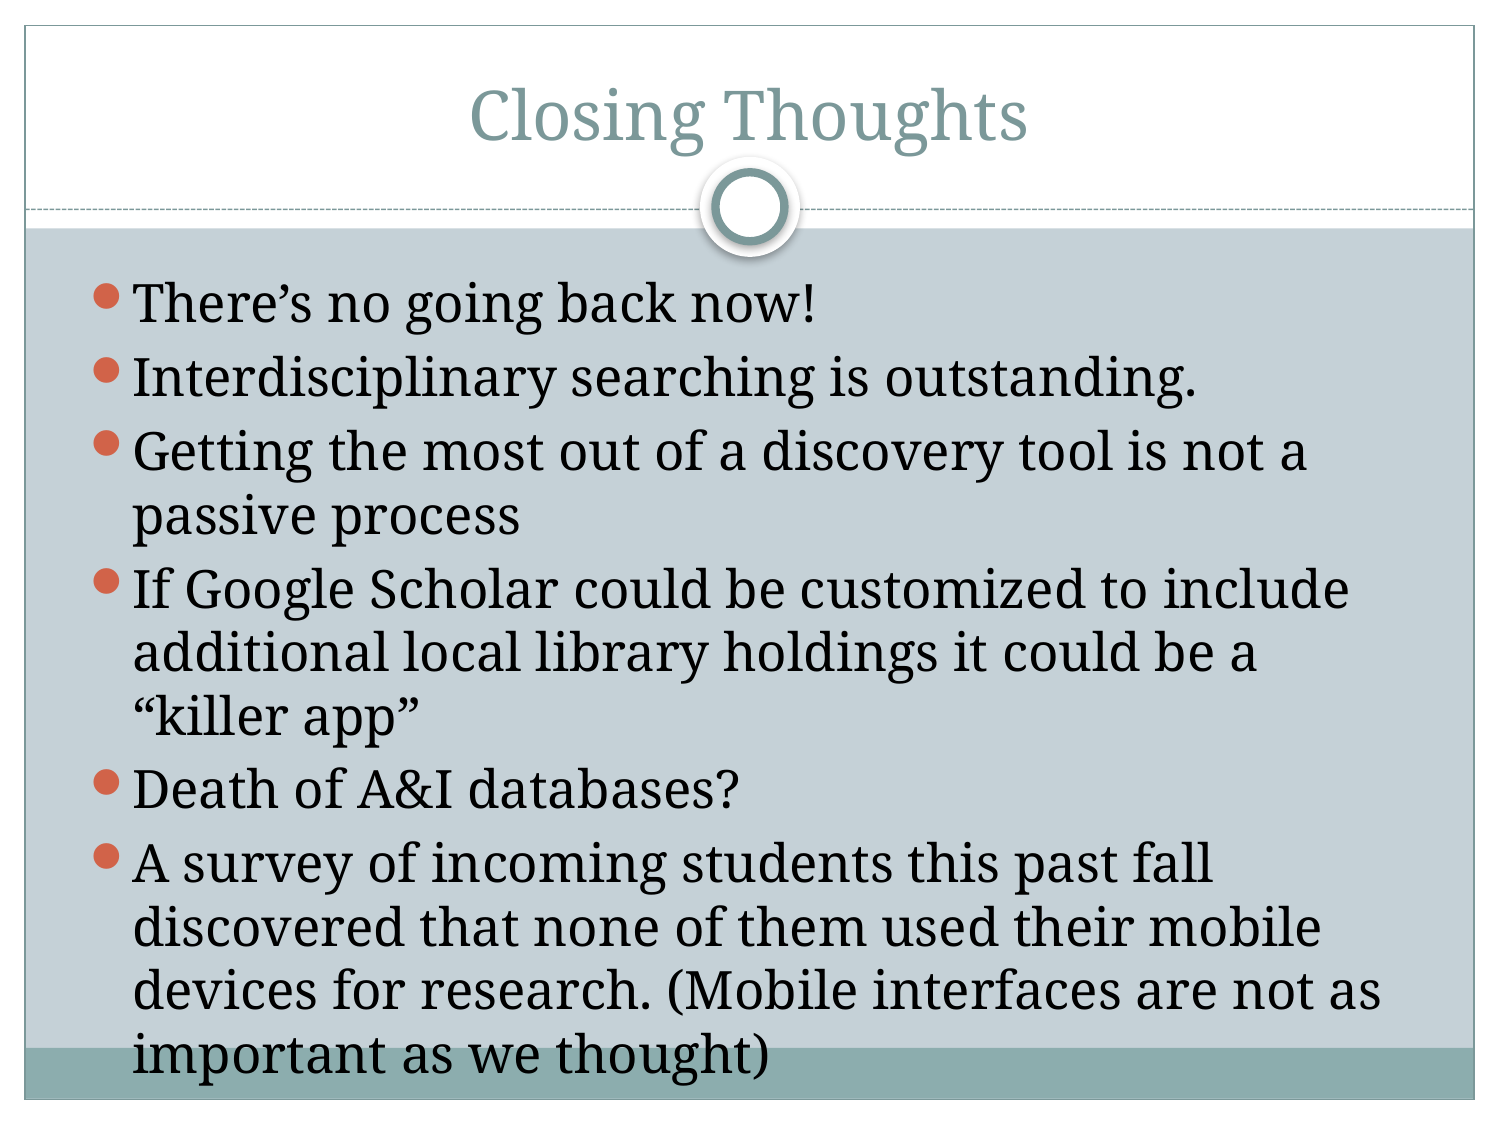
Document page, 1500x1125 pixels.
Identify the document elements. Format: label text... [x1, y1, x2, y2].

list There’s no going back now! Interdisciplinary searching is outstanding. Getting the most out of a discovery tool is not a passive process If Google Scholar could be customized to include additional local library holdings it could be a “killer app” Death of A&I databases? A survey of incoming students this past fall discovered that none of them used their mobile devices for research. (Mobile interfaces are not as important as we thought) [75, 262, 1425, 1100]
title Closing Thoughts [49, 37, 1450, 162]
